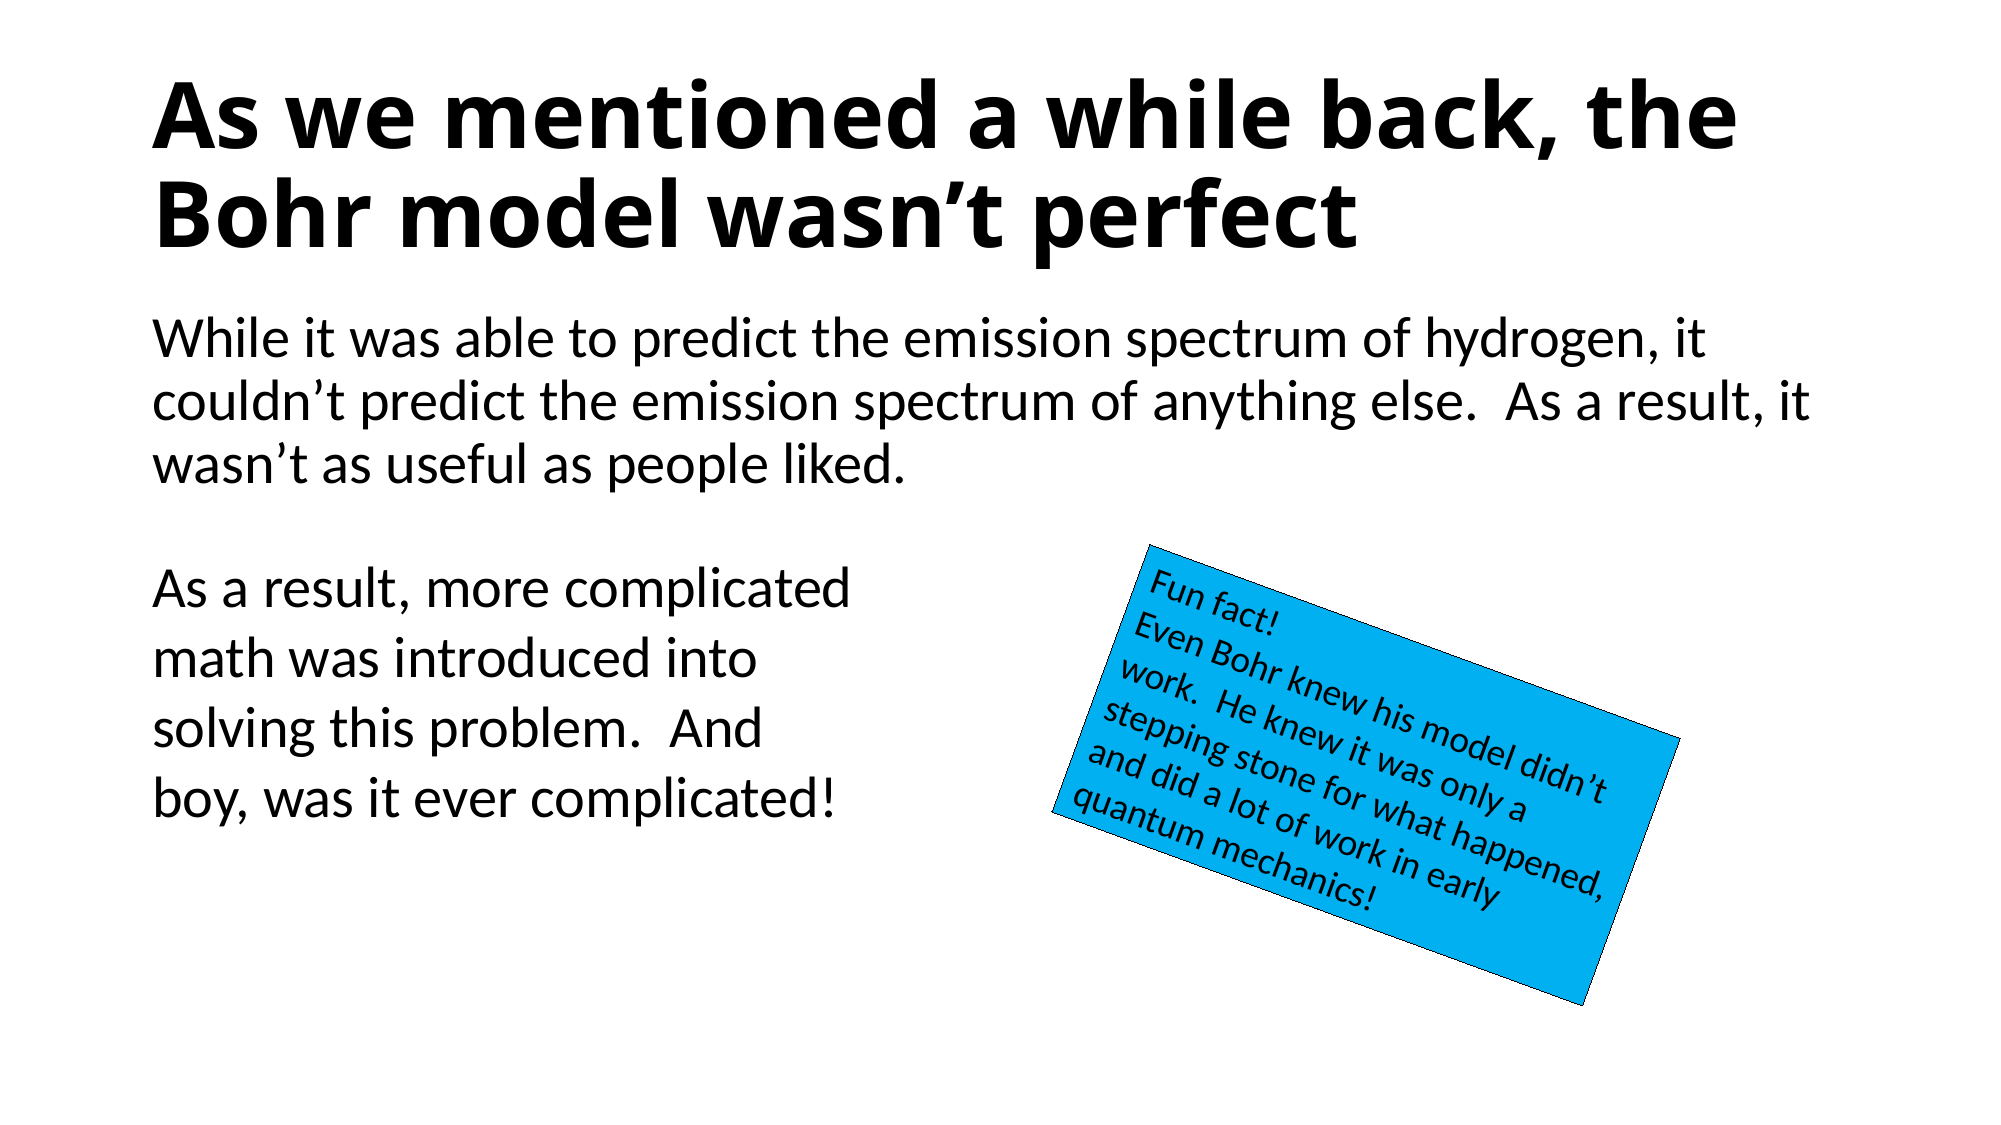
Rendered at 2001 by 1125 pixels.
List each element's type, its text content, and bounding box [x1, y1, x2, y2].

text_box Fun fact! Even Bohr knew his model didn’t work. He knew it was only a stepping stone for what happened, and did a lot of work in early quantum mechanics! [1051, 544, 1681, 1006]
list While it was able to predict the emission spectrum of hydrogen, it couldn’t predict the emission spectrum of anything else. As a result, it wasn’t as useful as people liked. [137, 299, 1863, 542]
text_box As a result, more complicated math was introduced into solving this problem. And boy, was it ever complicated! [137, 541, 869, 836]
title As we mentioned a while back, the Bohr model wasn’t perfect [137, 59, 1863, 278]
